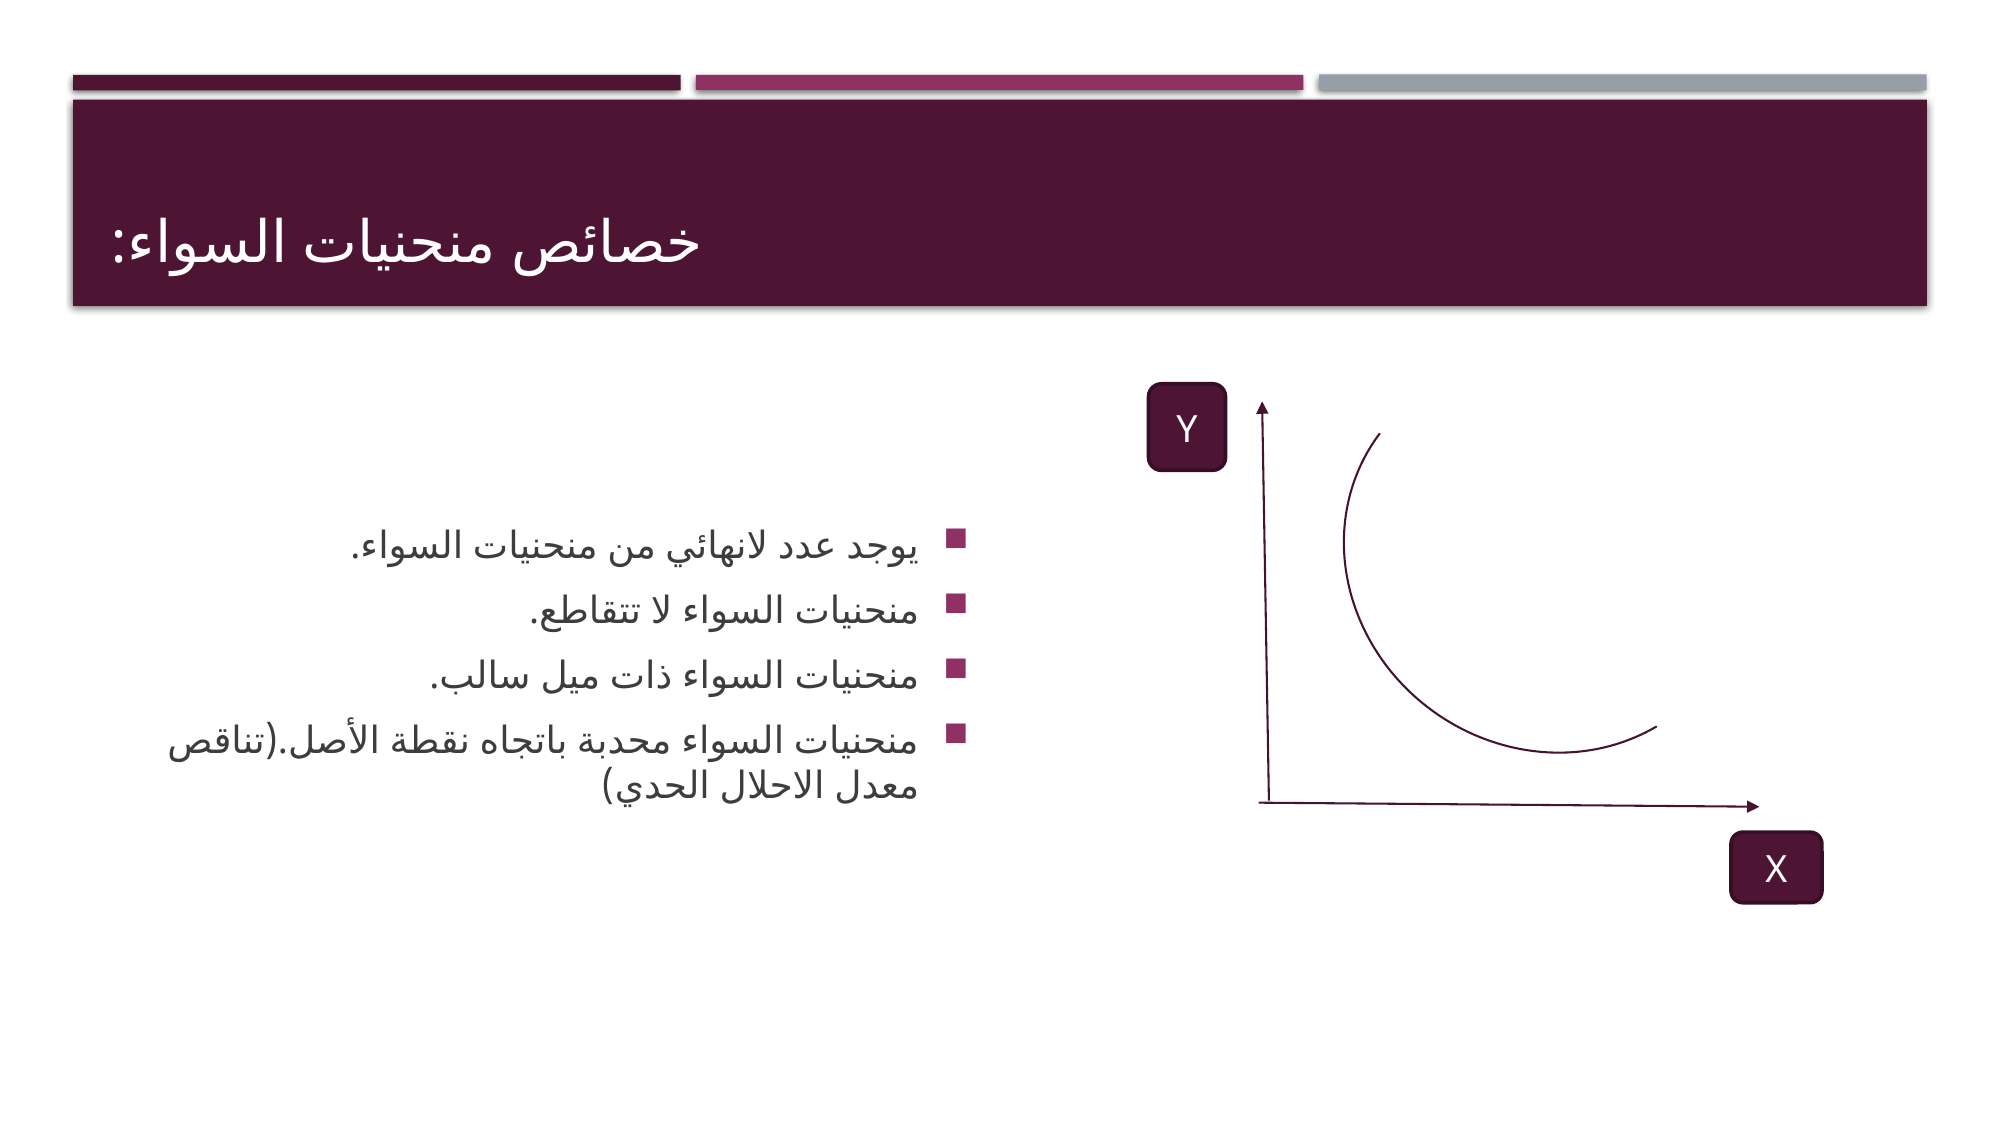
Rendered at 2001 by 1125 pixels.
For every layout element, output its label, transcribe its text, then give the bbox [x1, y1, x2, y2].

title خصائص منحنيات السواء: [95, 119, 1905, 282]
text_box X [1729, 830, 1824, 905]
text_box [1272, 802, 1760, 808]
list يوجد عدد لانهائي من منحنيات السواء. منحنيات السواء لا تتقاطع. منحنيات السواء ذات ميل سالب. منحنيات السواء محدبة باتجاه نقطة الأصل.(تناقص معدل الاحلال الحدي) [95, 365, 985, 962]
text_box [1342, 432, 1658, 754]
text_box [1261, 400, 1270, 801]
text_box Y [1146, 381, 1228, 473]
